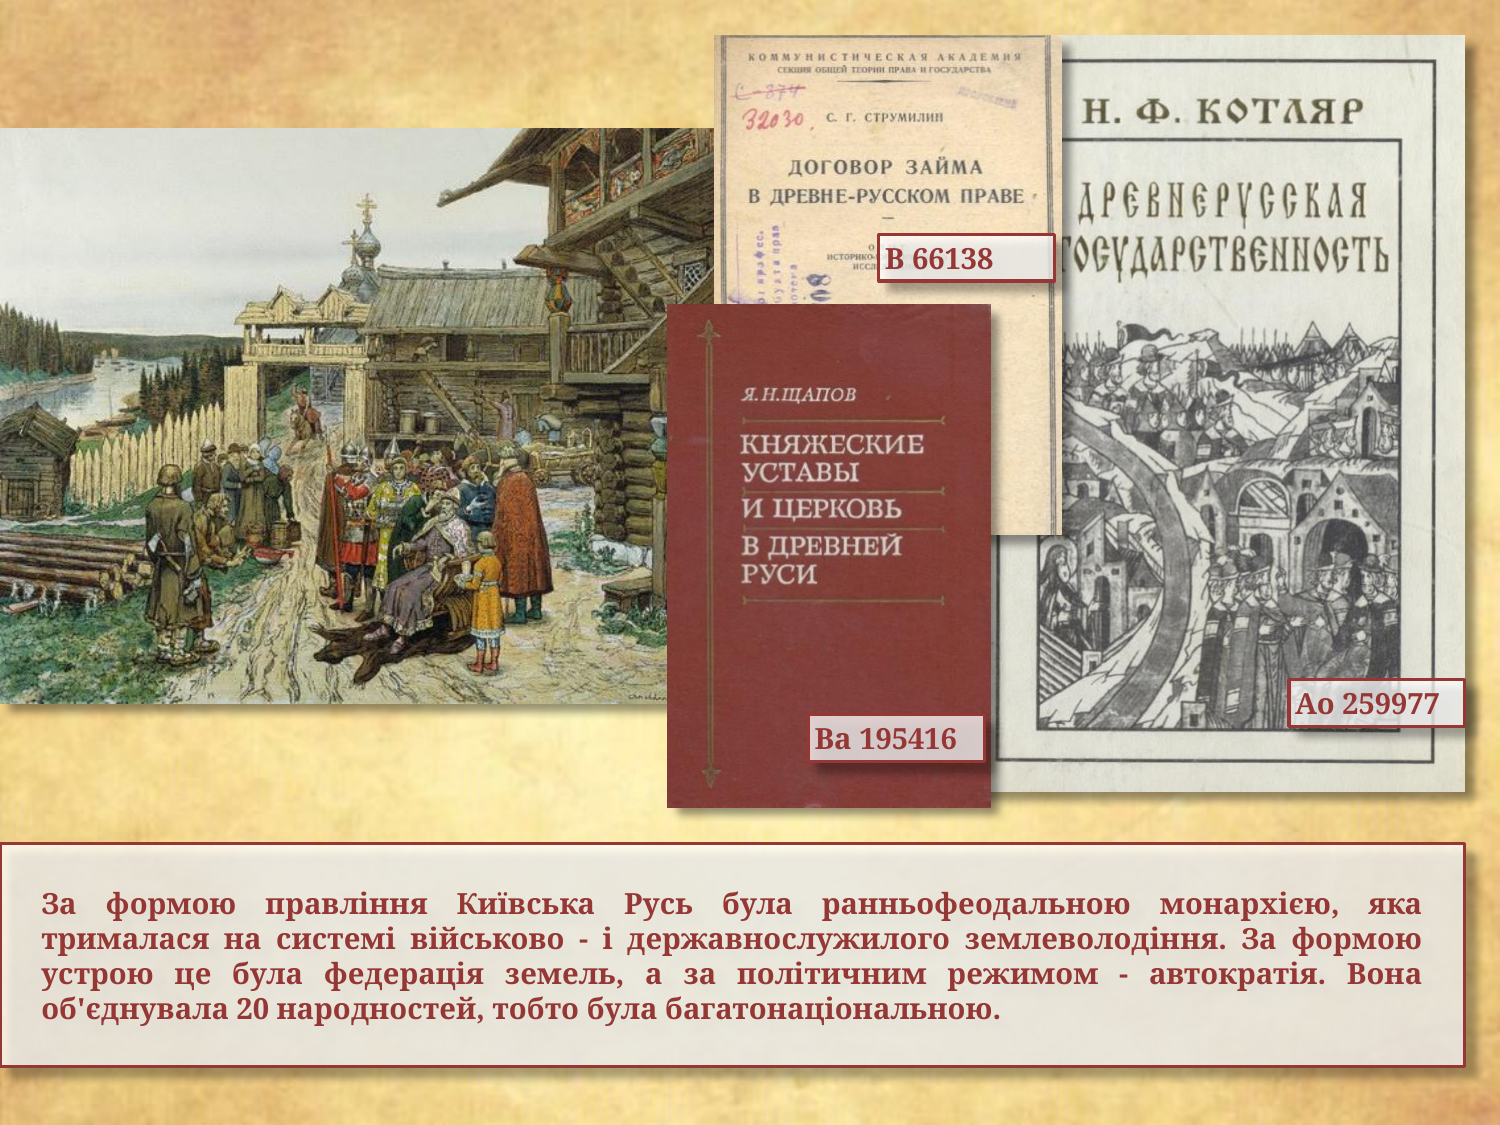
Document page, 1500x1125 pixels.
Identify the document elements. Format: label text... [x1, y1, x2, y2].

picture [0, 34, 1465, 808]
text_box За формою правління Київська Русь була ранньофеодальною монархією, яка трималася на системі військово - і державнослужилого землеволодіння. За формою устрою це була федерація земель, а за політичним режимом - автократія. Вона об'єднувала 20 народностей, тобто була багатонаціональною. [0, 843, 1465, 1067]
text_box Вс 31791 [0, 0, 1500, 1125]
